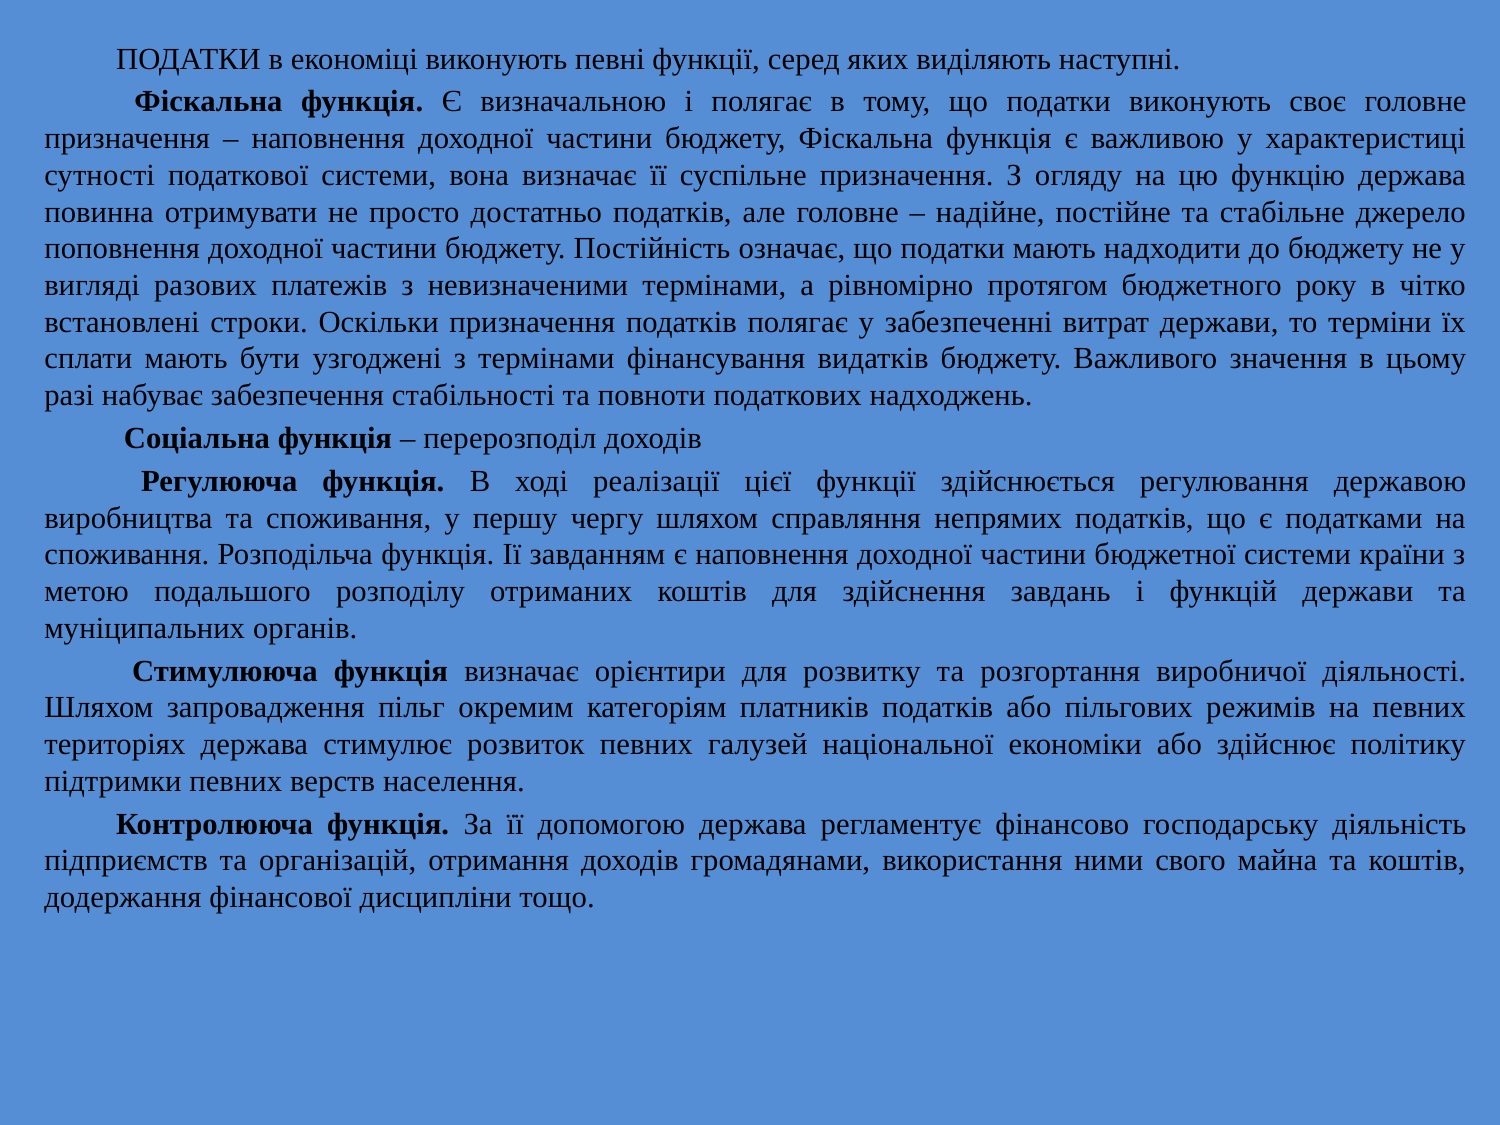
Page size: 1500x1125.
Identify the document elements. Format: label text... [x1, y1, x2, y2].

list ПОДАТКИ в економіці виконують певні функції, серед яких виділяють наступні. Фіскальна функція. Є визначальною і полягає в тому, що податки виконують своє головне призначення – наповнення доходної частини бюджету, Фіскальна функція є важливою у характеристиці сутності податкової системи, вона визначає її суспільне призначення. З огляду на цю функцію держава повинна отримувати не просто достатньо податків, але головне – надійне, постійне та стабільне джерело поповнення доходної частини бюджету. Постійність означає, що податки мають надходити до бюджету не у вигляді разових платежів з невизначеними термінами, а рівномірно протягом бюджетного року в чітко встановлені строки. Оскільки призначення податків полягає у забезпеченні витрат держави, то терміни їх сплати мають бути узгоджені з термінами фінансування видатків бюджету. Важливого значення в цьому разі набуває забезпечення стабільності та повноти податкових надходжень. Соціальна функція – перерозподіл доходів Регулююча функція. В ході реалізації цієї функції здійснюється регулювання державою виробництва та споживання, у першу чергу шляхом справляння непрямих податків, що є податками на споживання. Розподільча функція. Ії завданням є наповнення доходної частини бюджетної системи країни з метою подальшого розподілу отриманих коштів для здійснення завдань і функцій держави та муніципальних органів. Стимулююча функція визначає орієнтири для розвитку та розгортання виробничої діяльності. Шляхом запровадження пільг окремим категоріям платників податків або пільгових режимів на певних територіях держава стимулює розвиток певних галузей національної економіки або здійснює політику підтримки певних верств населення. Контролююча функція. За її допомогою держава регламентує фінансово господарську діяльність підприємств та організацій, отримання доходів громадянами, використання ними свого майна та коштів, додержання фінансової дисципліни тощо. [29, 30, 1483, 941]
